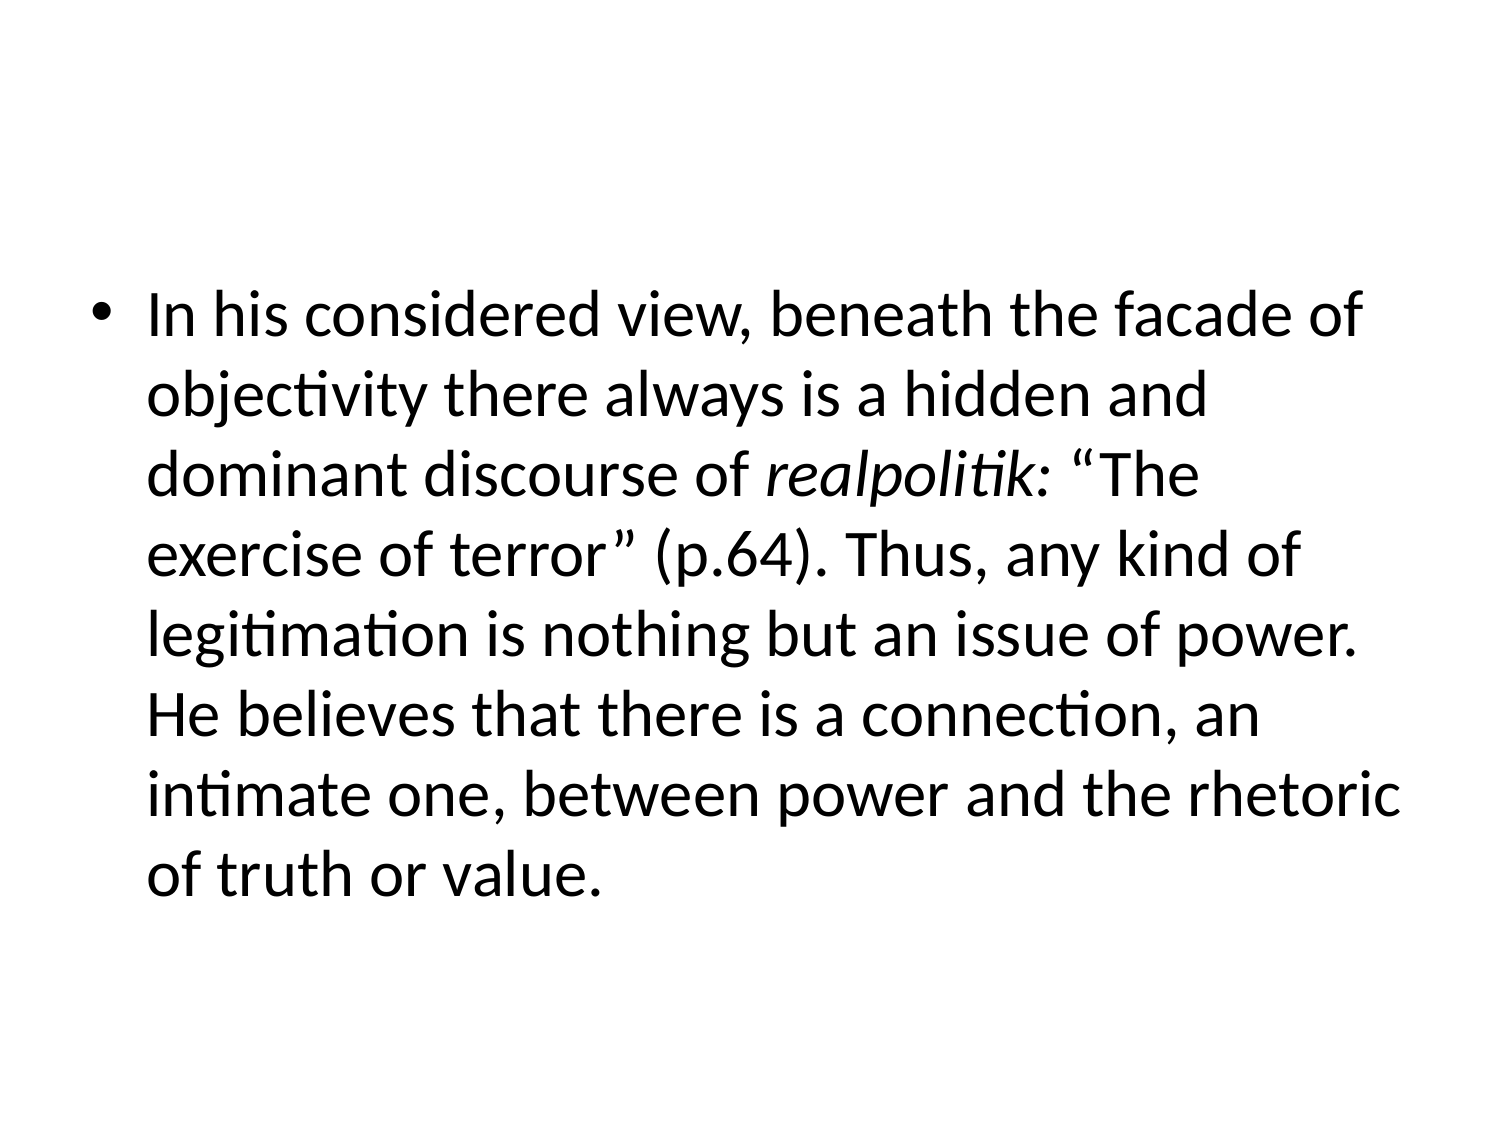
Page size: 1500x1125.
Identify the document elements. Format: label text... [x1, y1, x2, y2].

list In his considered view, beneath the facade of objectivity there always is a hidden and dominant discourse of realpolitik: “The exercise of terror” (p.64). Thus, any kind of legitimation is nothing but an issue of power. He believes that there is a connection, an intimate one, between power and the rhetoric of truth or value. [75, 262, 1425, 1005]
